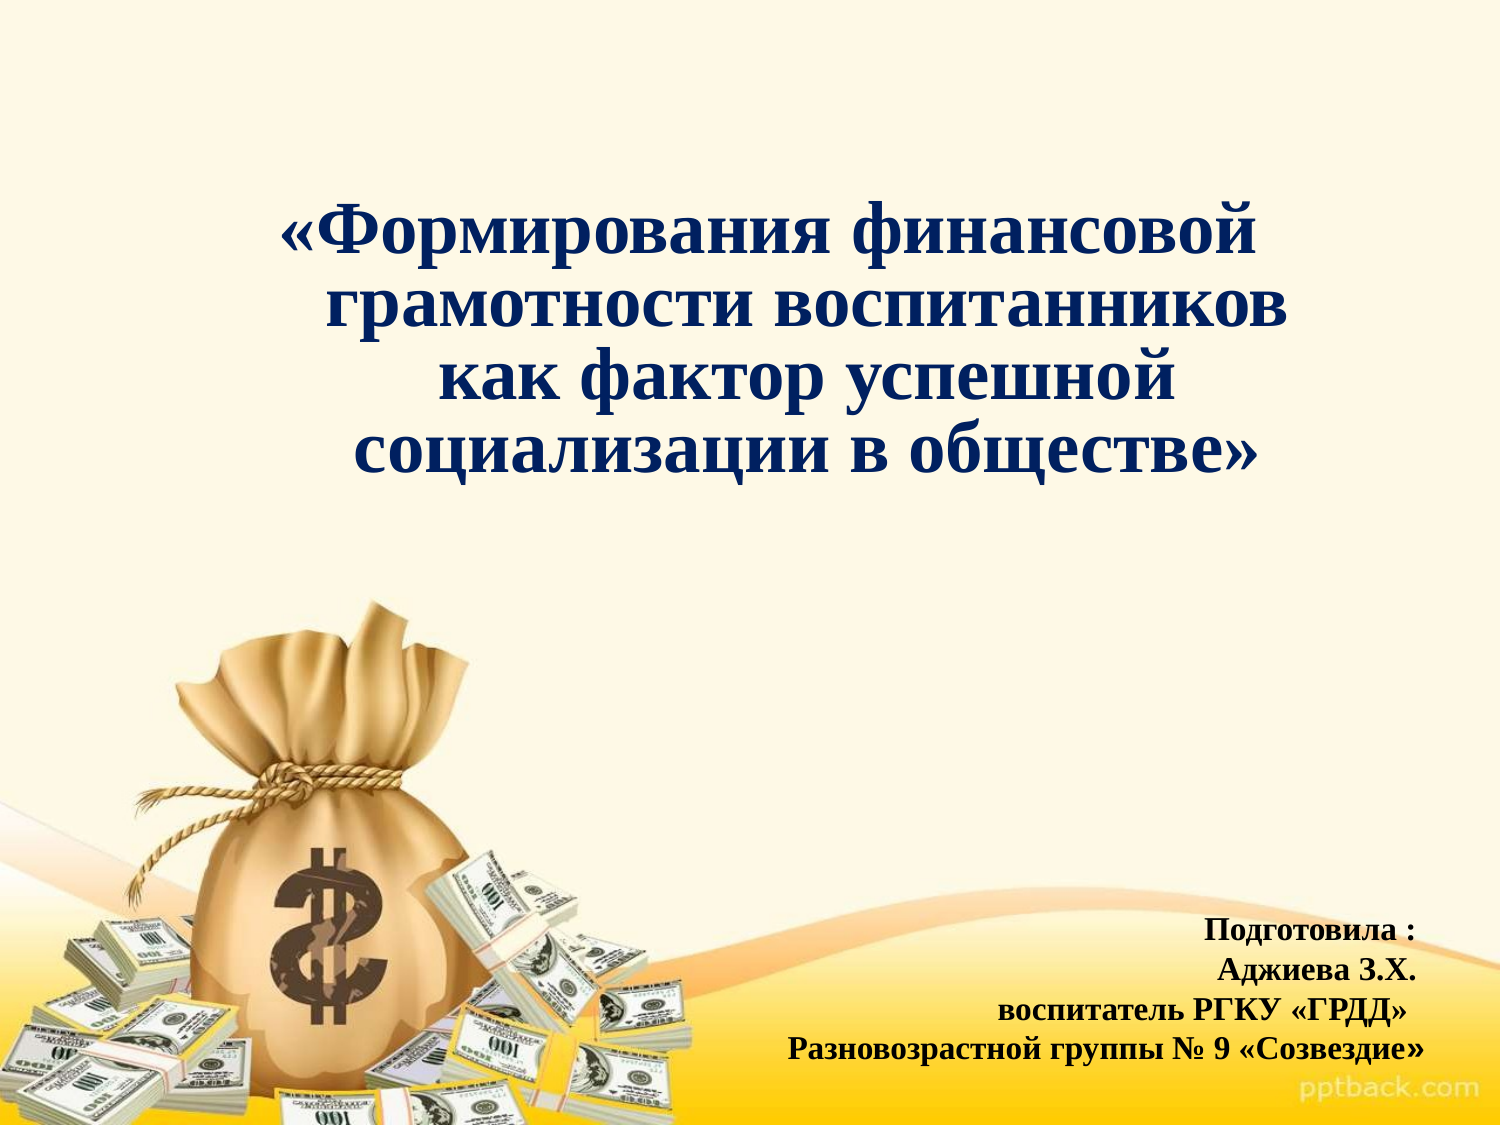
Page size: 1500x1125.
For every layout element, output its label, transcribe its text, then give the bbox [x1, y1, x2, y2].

picture [0, 0, 1500, 1125]
text_box «Формирования финансовой грамотности воспитанников как фактор успешной социализации в обществе» Подготовила : Аджиева З.Х. воспитатель РГКУ «ГРДД» Разновозрастной группы № 9 «Созвездие» [237, 74, 1425, 1067]
